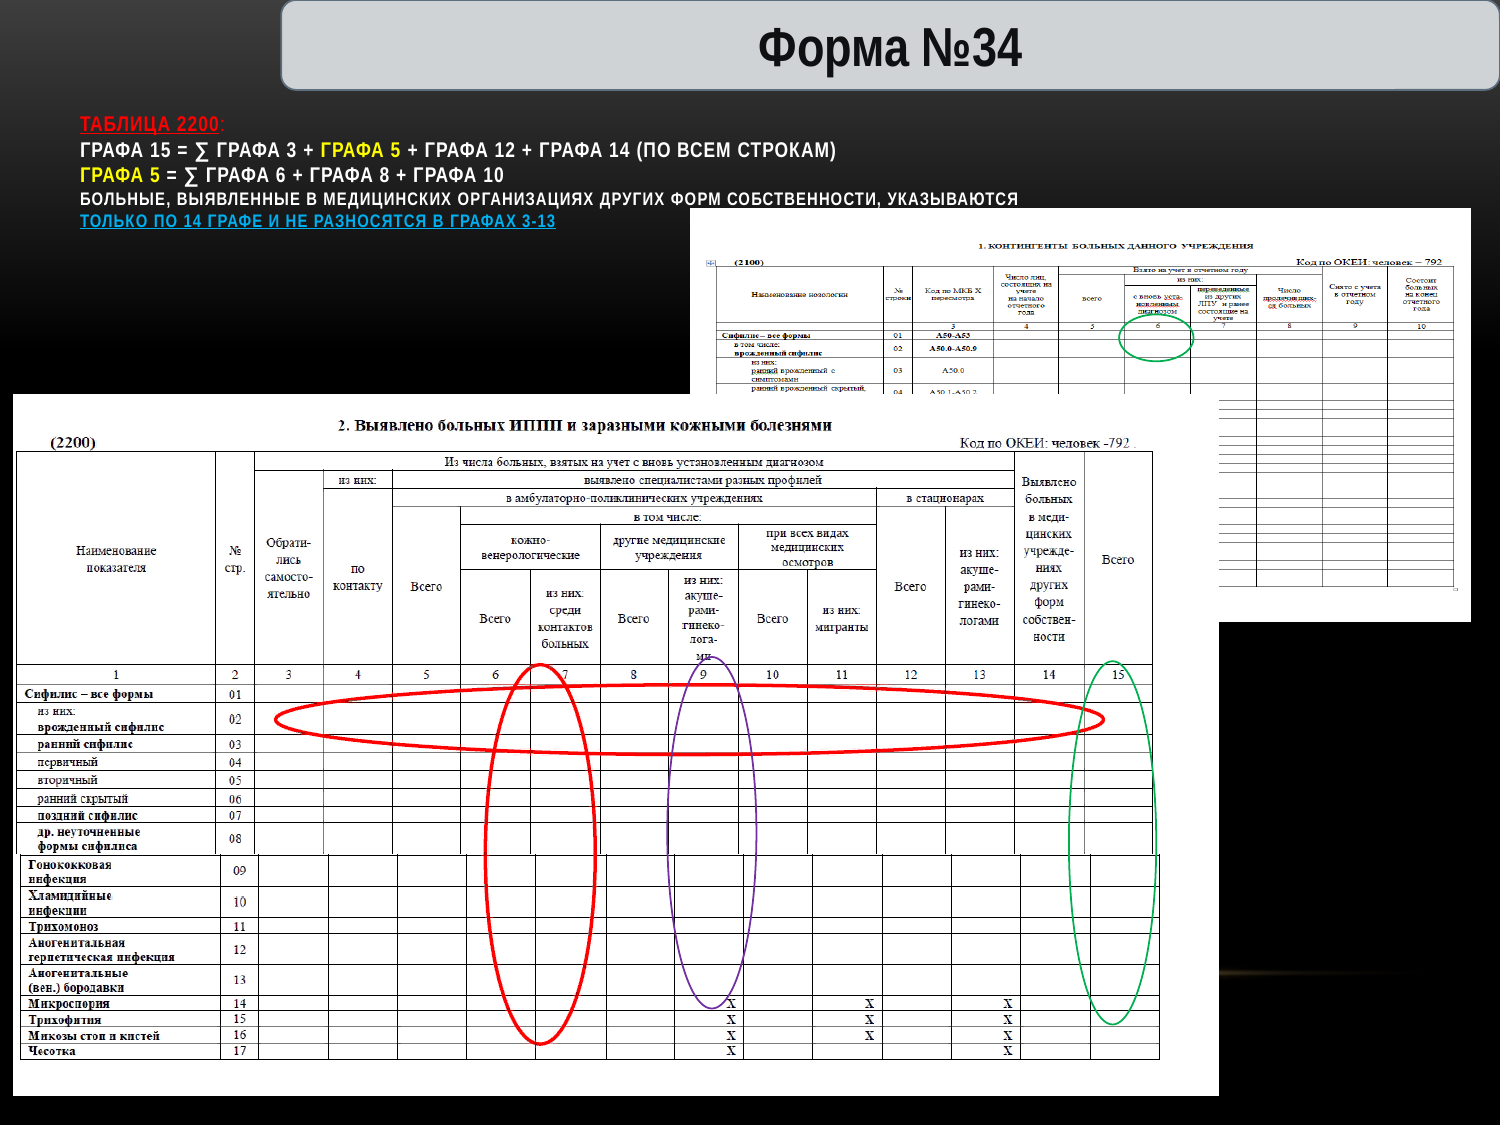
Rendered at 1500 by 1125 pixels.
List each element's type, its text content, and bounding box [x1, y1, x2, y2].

text_box Форма №34 [280, 0, 1500, 91]
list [690, 207, 1471, 622]
picture [1493, 0, 1500, 7]
picture [0, 0, 1500, 1125]
title Таблица 2200: графа 15 = ∑ графа 3 + графа 5 + графа 12 + графа 14 (по всем строкам) графа 5 = ∑ графа 6 + графа 8 + графа 10 Больные, выявленные в медицинских организациях других форм собственности, указываются только по 14 графе и не разносятся в графах 3-13 [64, 101, 1415, 290]
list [13, 394, 1220, 1096]
